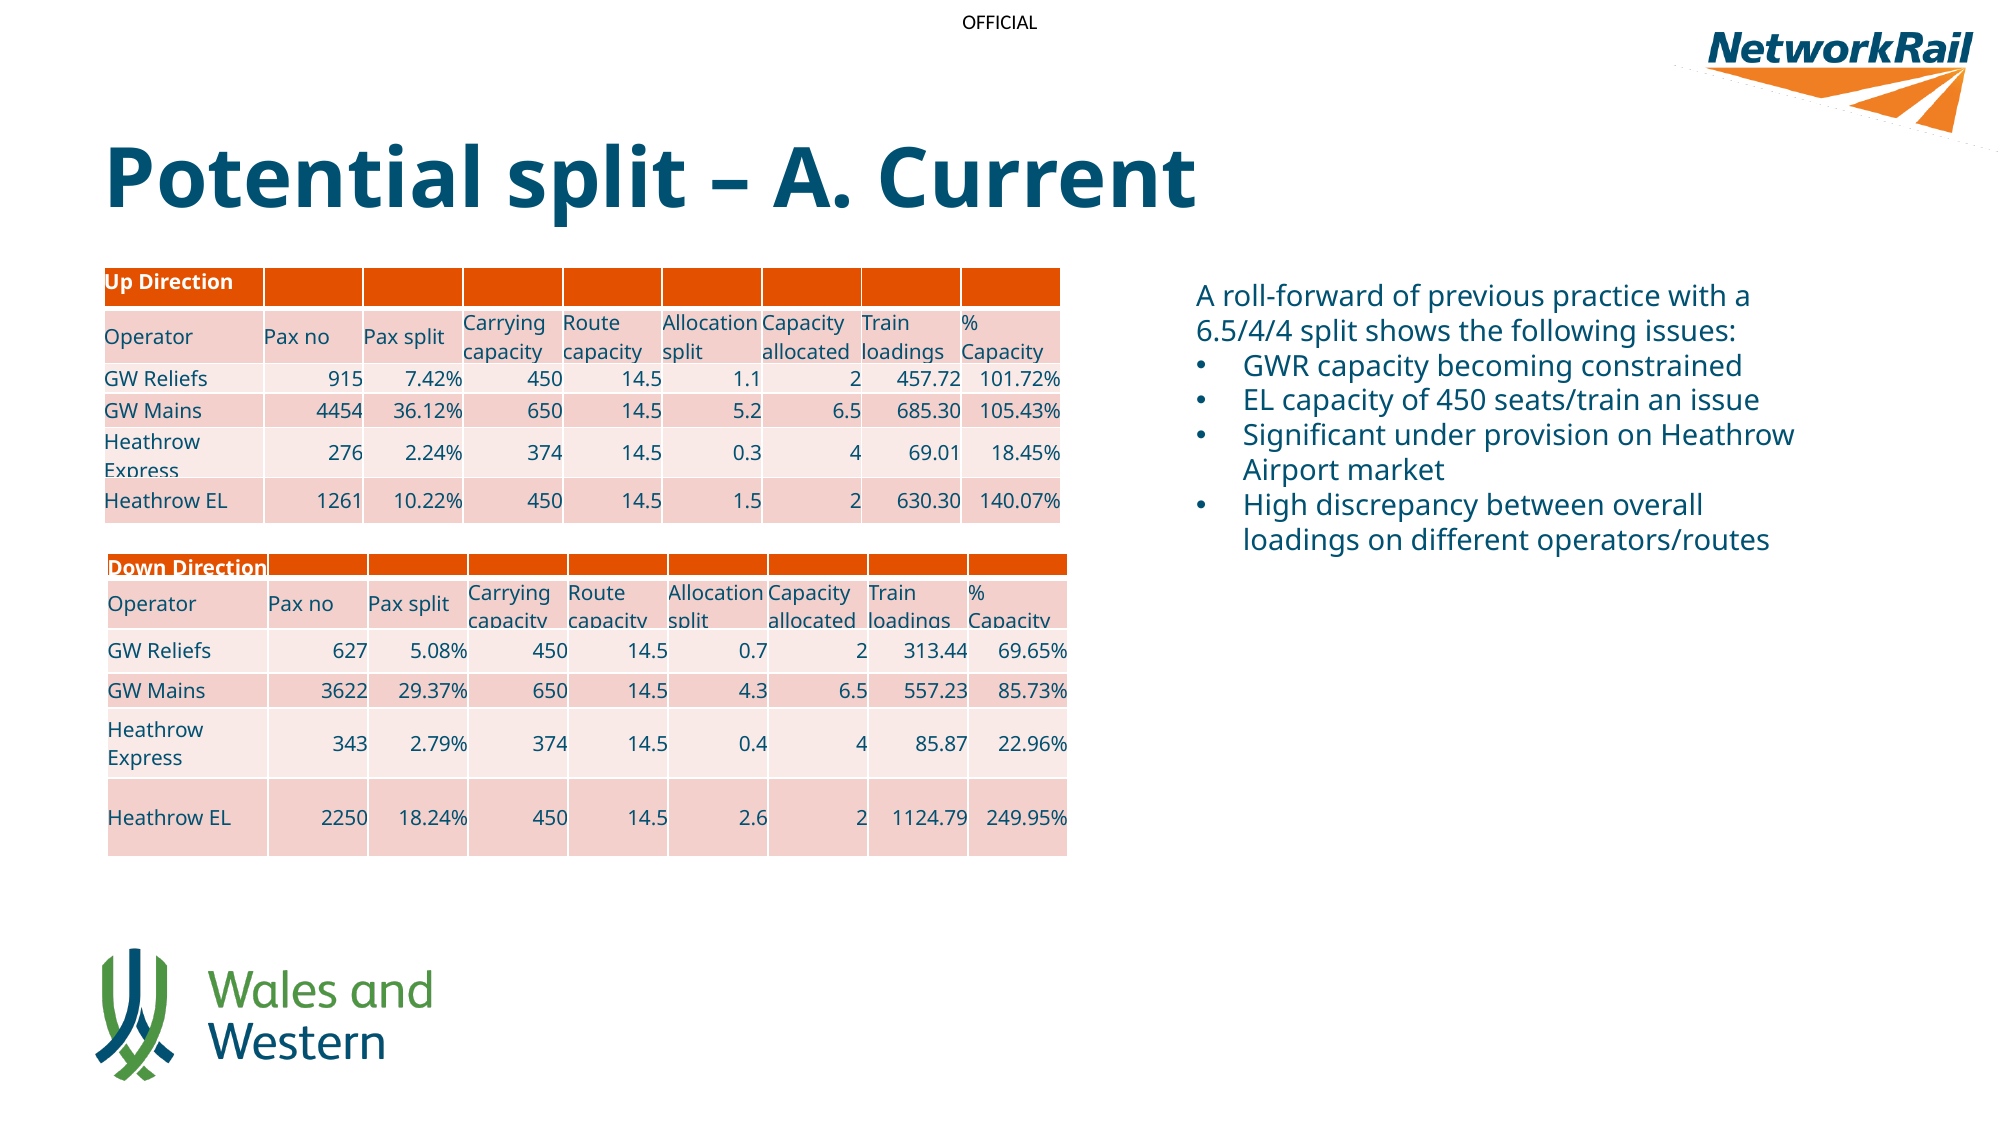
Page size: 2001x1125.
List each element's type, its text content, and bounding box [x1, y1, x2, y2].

table_header [763, 268, 861, 306]
table_cell 450 [469, 779, 567, 856]
picture [1672, 2, 1998, 152]
table_cell 2.24% [364, 428, 462, 477]
table_cell Allocation split [663, 311, 761, 363]
table_cell 276 [265, 428, 362, 477]
table_cell 10.22% [364, 478, 462, 523]
table_cell Heathrow EL [108, 779, 267, 856]
table_cell 2 [763, 478, 861, 523]
table_cell 69.01 [862, 428, 960, 477]
table_cell Route capacity [569, 581, 667, 628]
table_cell 450 [469, 630, 567, 672]
table_cell 0.7 [669, 630, 767, 672]
table_cell 101.72% [962, 364, 1060, 392]
table_cell 5.08% [369, 630, 467, 672]
table_cell Carrying capacity [464, 311, 562, 363]
table_cell 1261 [265, 478, 362, 523]
table_cell 14.5 [569, 630, 667, 672]
table_cell 105.43% [962, 394, 1060, 427]
table_cell GW Reliefs [105, 364, 263, 392]
table_cell 450 [464, 478, 562, 523]
table_cell 343 [269, 709, 367, 777]
table_cell 85.73% [969, 674, 1067, 707]
table_cell 7.42% [364, 364, 462, 392]
table_cell Heathrow Express [108, 709, 267, 777]
table_cell Allocation split [669, 581, 767, 628]
table_cell 4 [763, 428, 861, 477]
table_header [862, 268, 960, 306]
table_cell 18.45% [962, 428, 1060, 477]
table_cell 2.79% [369, 709, 467, 777]
table_cell Operator [105, 311, 263, 363]
table_cell 14.5 [564, 478, 661, 523]
table_cell 3622 [269, 674, 367, 707]
table_cell 1.1 [663, 364, 761, 392]
table_cell Pax no [269, 581, 367, 628]
table_header Up Direction [105, 268, 263, 306]
table_cell 2250 [269, 779, 367, 856]
title Potential split – A. Current [103, 135, 1504, 242]
table_cell 685.30 [862, 394, 960, 427]
table_cell 14.5 [569, 674, 667, 707]
table_header [569, 554, 667, 575]
table_cell GW Reliefs [108, 630, 267, 672]
table_cell 14.5 [564, 428, 661, 477]
table_header [669, 554, 767, 575]
table_header [364, 268, 462, 306]
table_cell 374 [464, 428, 562, 477]
table_cell 140.07% [962, 478, 1060, 523]
table_cell 2.6 [669, 779, 767, 856]
table_header [769, 554, 867, 575]
table_header [269, 554, 367, 575]
table_cell Operator [108, 581, 267, 628]
table_header Down Direction [108, 554, 267, 575]
table_header [869, 554, 967, 575]
table_cell Pax no [265, 311, 362, 363]
table_header [464, 268, 562, 306]
table_cell 14.5 [564, 364, 661, 392]
table_cell 4 [769, 709, 867, 777]
table_cell Capacity allocated [763, 311, 861, 363]
table_header [663, 268, 761, 306]
table_cell 69.65% [969, 630, 1067, 672]
table_header [469, 554, 567, 575]
table_cell 457.72 [862, 364, 960, 392]
table_cell 85.87 [869, 709, 967, 777]
table_cell 14.5 [569, 779, 667, 856]
table_header [265, 268, 362, 306]
table_cell 2 [763, 364, 861, 392]
table_cell % Capacity [969, 581, 1067, 628]
table_cell 29.37% [369, 674, 467, 707]
table_header [369, 554, 467, 575]
table_cell GW Mains [105, 394, 263, 427]
table_cell 2 [769, 630, 867, 672]
table_cell 6.5 [763, 394, 861, 427]
table_cell Train loadings [862, 311, 960, 363]
table_cell 6.5 [769, 674, 867, 707]
table_cell 4.3 [669, 674, 767, 707]
table_cell Pax split [369, 581, 467, 628]
table_cell Train loadings [869, 581, 967, 628]
text_box A roll-forward of previous practice with a 6.5/4/4 split shows the following issues: GWR capacity becoming constrained EL capacity of 450 seats/train an issue Significant under provision on Heathrow Airport market High discrepancy between overall loadings on different operators/routes [1181, 269, 1814, 564]
table_cell 650 [469, 674, 567, 707]
table_cell 249.95% [969, 779, 1067, 856]
table_cell 22.96% [969, 709, 1067, 777]
table_header [969, 554, 1067, 575]
table_cell Heathrow EL [105, 478, 263, 523]
table_cell Carrying capacity [469, 581, 567, 628]
table_cell 0.4 [669, 709, 767, 777]
table_cell 18.24% [369, 779, 467, 856]
table_cell 313.44 [869, 630, 967, 672]
table_cell 374 [469, 709, 567, 777]
table_header [962, 268, 1060, 306]
table_cell 1.5 [663, 478, 761, 523]
table_cell 4454 [265, 394, 362, 427]
table_cell 14.5 [569, 709, 667, 777]
table_cell Heathrow Express [105, 428, 263, 477]
table_cell Pax split [364, 311, 462, 363]
table_cell Route capacity [564, 311, 661, 363]
table_header [564, 268, 661, 306]
table_cell 557.23 [869, 674, 967, 707]
table_cell 450 [464, 364, 562, 392]
table_cell % Capacity [962, 311, 1060, 363]
table_cell Capacity allocated [769, 581, 867, 628]
table_cell 5.2 [663, 394, 761, 427]
table_cell 650 [464, 394, 562, 427]
table_cell 36.12% [364, 394, 462, 427]
table_cell 14.5 [564, 394, 661, 427]
table_cell GW Mains [108, 674, 267, 707]
table_cell 1124.79 [869, 779, 967, 856]
table_cell 2 [769, 779, 867, 856]
table_cell 0.3 [663, 428, 761, 477]
table_cell 630.30 [862, 478, 960, 523]
table_cell 915 [265, 364, 362, 392]
table_cell 627 [269, 630, 367, 672]
